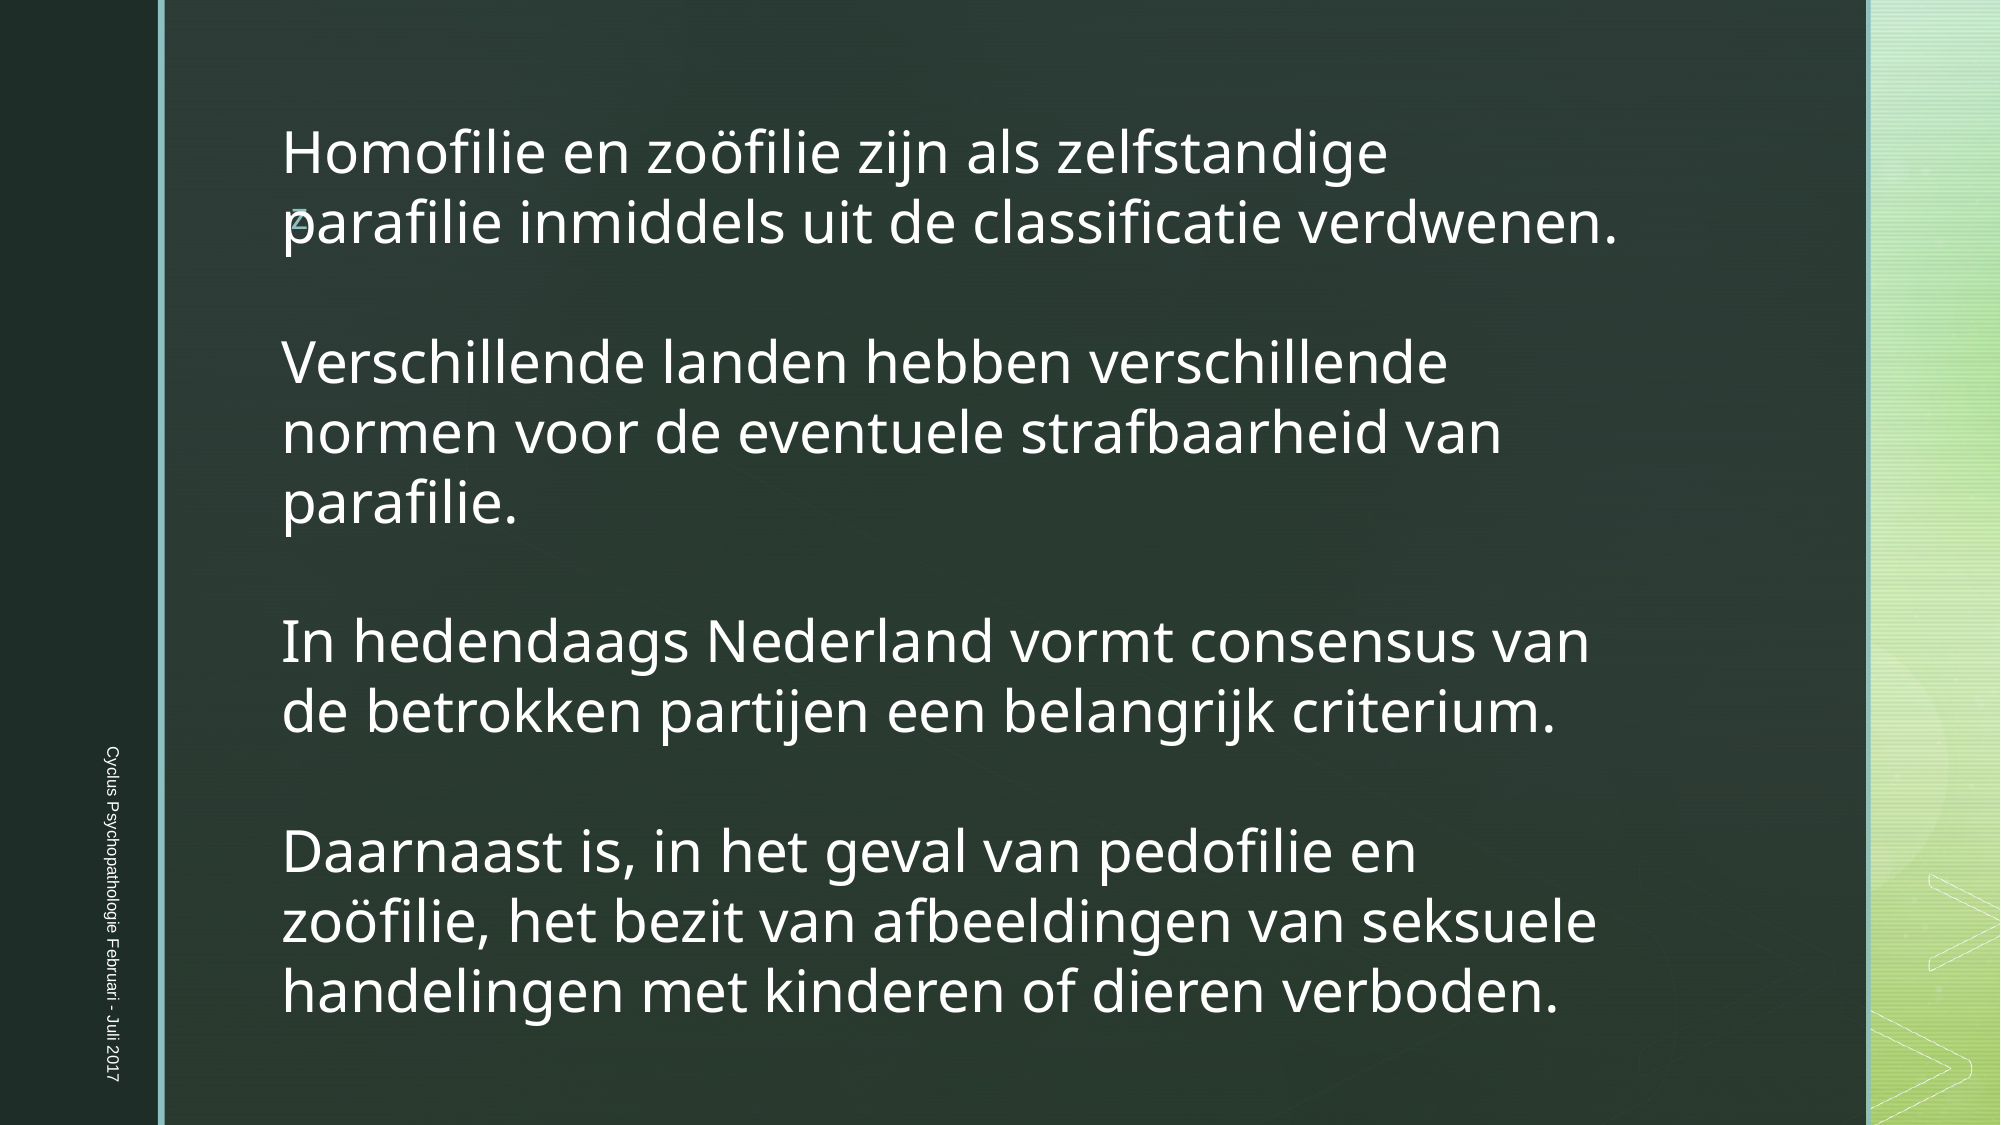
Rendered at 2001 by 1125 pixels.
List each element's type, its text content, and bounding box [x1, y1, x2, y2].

text_box Homofilie en zoöfilie zijn als zelfstandige parafilie inmiddels uit de classificatie verdwenen. Verschillende landen hebben verschillende normen voor de eventuele strafbaarheid van parafilie. In hedendaags Nederland vormt consensus van de betrokken partijen een belangrijk criterium. Daarnaast is, in het geval van pedofilie en zoöfilie, het bezit van afbeeldingen van seksuele handelingen met kinderen of dieren verboden. [266, 107, 1638, 1032]
picture [1871, 0, 2001, 1125]
footer Cyclus Psychopathologie Februari - Juli 2017 [101, 132, 131, 1098]
